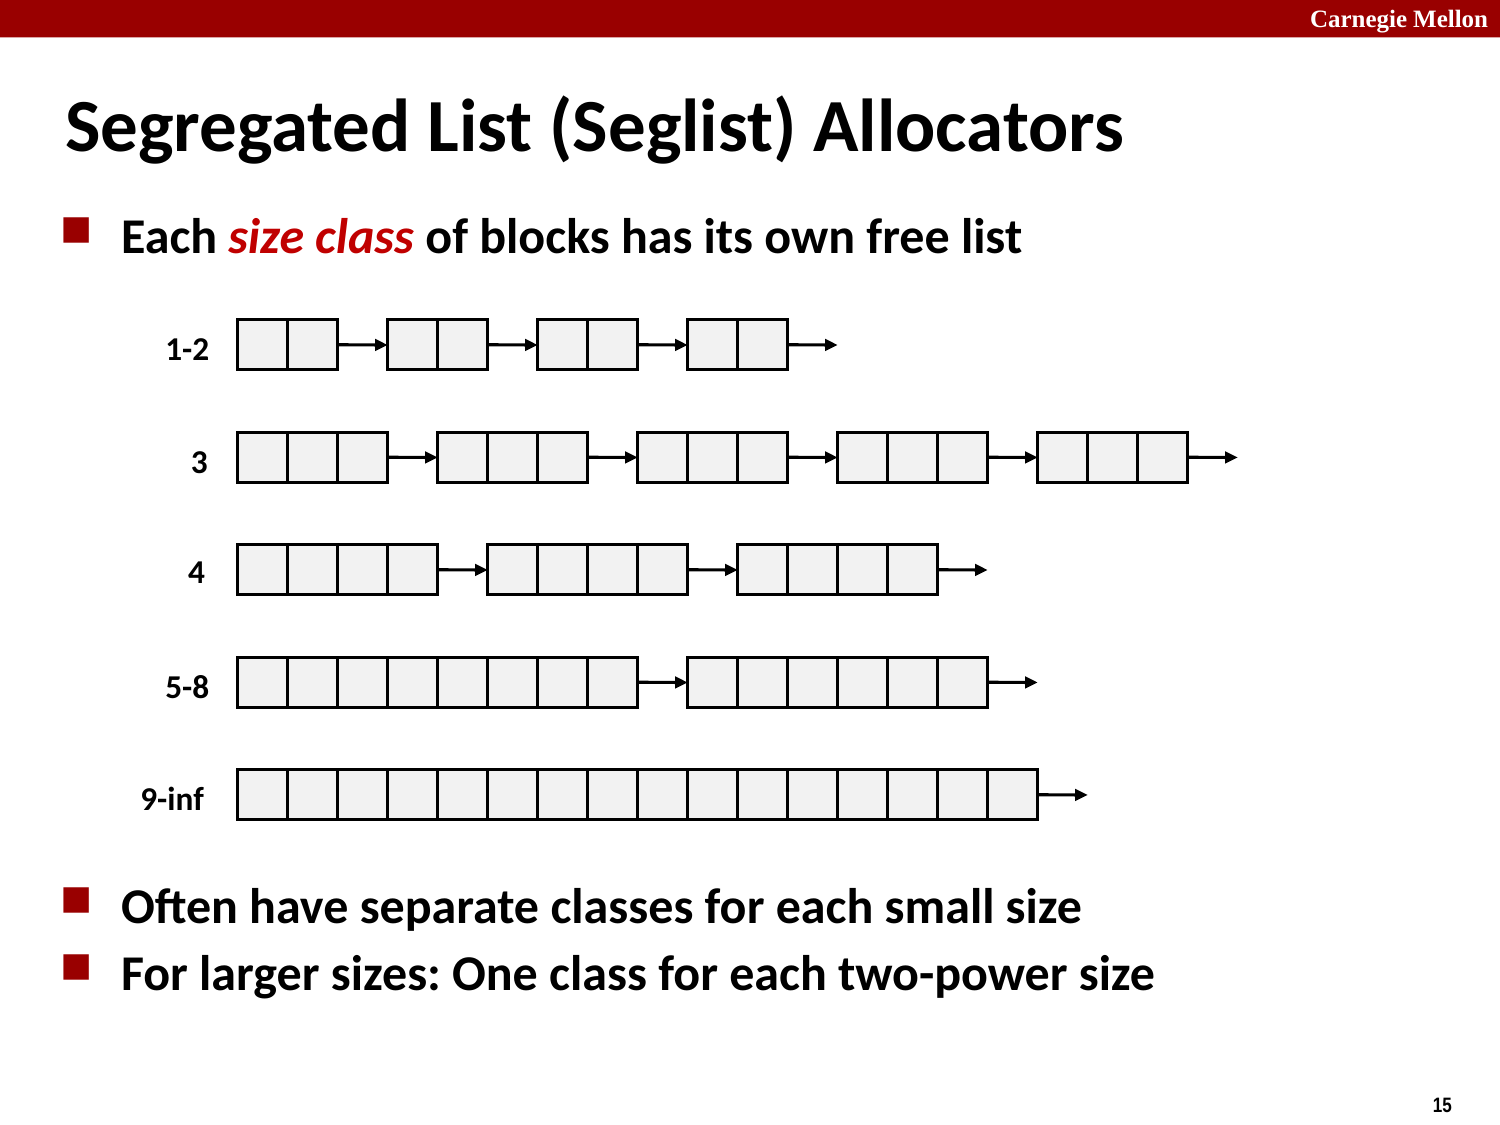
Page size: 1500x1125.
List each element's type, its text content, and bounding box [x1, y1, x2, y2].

text_box [637, 432, 687, 483]
text_box [737, 769, 787, 820]
text_box [487, 769, 537, 820]
text_box [587, 657, 638, 708]
text_box 5-8 [150, 657, 225, 713]
text_box [237, 432, 287, 483]
text_box [487, 338, 538, 352]
text_box [837, 769, 887, 820]
text_box [1037, 432, 1087, 483]
text_box [787, 544, 837, 595]
text_box [537, 657, 587, 708]
text_box [687, 769, 737, 820]
text_box [637, 544, 688, 595]
text_box [387, 544, 438, 595]
text_box [287, 319, 338, 370]
text_box [237, 319, 287, 370]
text_box 1-2 [150, 319, 225, 375]
text_box 4 [173, 542, 220, 598]
text_box [837, 432, 887, 483]
text_box [237, 544, 287, 595]
text_box [387, 319, 437, 370]
text_box [887, 769, 937, 820]
text_box [387, 657, 437, 708]
text_box [1087, 432, 1137, 483]
text_box [737, 319, 788, 370]
text_box [737, 432, 788, 483]
text_box [537, 319, 587, 370]
text_box [437, 769, 487, 820]
text_box [587, 769, 637, 820]
text_box [687, 657, 737, 708]
text_box [637, 769, 687, 820]
text_box [537, 544, 587, 595]
text_box [1187, 451, 1238, 464]
text_box [837, 544, 887, 595]
text_box [1137, 432, 1188, 483]
text_box [487, 432, 537, 483]
text_box [887, 432, 937, 483]
text_box [737, 544, 787, 595]
text_box [587, 451, 638, 464]
text_box [487, 657, 537, 708]
text_box [437, 319, 488, 370]
text_box [887, 657, 937, 708]
text_box [687, 563, 738, 577]
text_box 3 [176, 432, 223, 488]
text_box [937, 432, 988, 483]
text_box [237, 769, 287, 820]
text_box [237, 657, 287, 708]
text_box [437, 563, 488, 577]
text_box [787, 338, 838, 352]
text_box [787, 451, 838, 464]
text_box [437, 657, 487, 708]
text_box [687, 319, 737, 370]
text_box [1037, 788, 1088, 802]
text_box [887, 544, 938, 595]
text_box [987, 676, 1038, 689]
text_box [987, 451, 1038, 464]
text_box [287, 544, 337, 595]
text_box [637, 338, 688, 352]
text_box [387, 769, 437, 820]
text_box [637, 676, 688, 689]
text_box [537, 432, 588, 483]
text_box [287, 657, 337, 708]
text_box [337, 338, 388, 352]
text_box [537, 769, 587, 820]
text_box [337, 657, 387, 708]
text_box [287, 432, 337, 483]
text_box [287, 769, 337, 820]
text_box [937, 657, 988, 708]
text_box [337, 432, 388, 483]
text_box [937, 563, 988, 577]
text_box [987, 769, 1038, 820]
text_box [787, 657, 837, 708]
text_box [787, 769, 837, 820]
text_box [587, 319, 638, 370]
list Each size class of blocks has its own free list Often have separate classes for each small size For larger sizes: One class for each two-power size [49, 199, 1413, 1063]
text_box [937, 769, 987, 820]
text_box [687, 432, 737, 483]
text_box [837, 657, 887, 708]
text_box [337, 769, 387, 820]
text_box [487, 544, 537, 595]
text_box [737, 657, 787, 708]
text_box 9-inf [125, 769, 219, 825]
text_box [587, 544, 637, 595]
text_box [437, 432, 487, 483]
text_box [337, 544, 387, 595]
text_box [387, 451, 438, 464]
text_box [75, 887, 1475, 1100]
title Segregated List (Seglist) Allocators [49, 80, 1401, 176]
